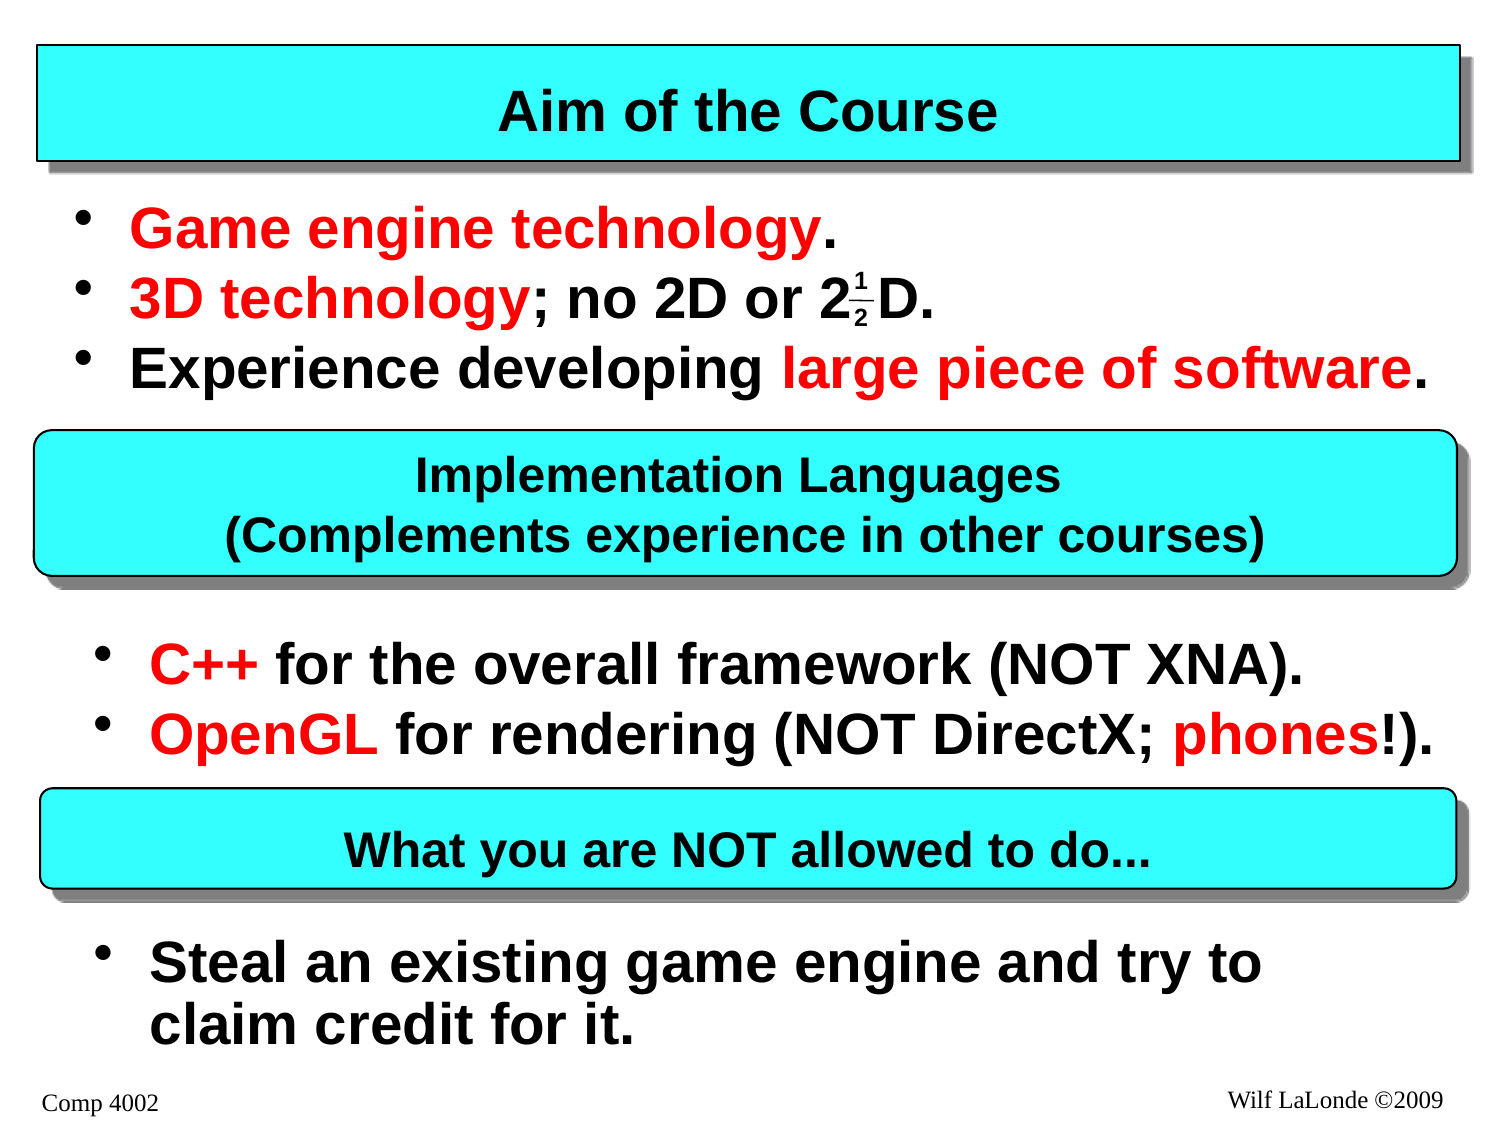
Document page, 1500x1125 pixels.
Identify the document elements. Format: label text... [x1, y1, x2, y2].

text_box C++ for the overall framework (NOT XNA). OpenGL for rendering (NOT DirectX; phones!). [78, 618, 1461, 774]
title Aim of the Course [36, 44, 1461, 162]
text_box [838, 260, 884, 343]
text_box Steal an existing game engine and try to claim credit for it. [78, 924, 1419, 1066]
text_box What you are NOT allowed to do... [40, 788, 1457, 889]
list Game engine technology. 3D technology; no 2D or 2 D. Experience developing large piece of software. [58, 182, 1466, 408]
text_box Implementation Languages (Complements experience in other courses) [33, 430, 1458, 576]
